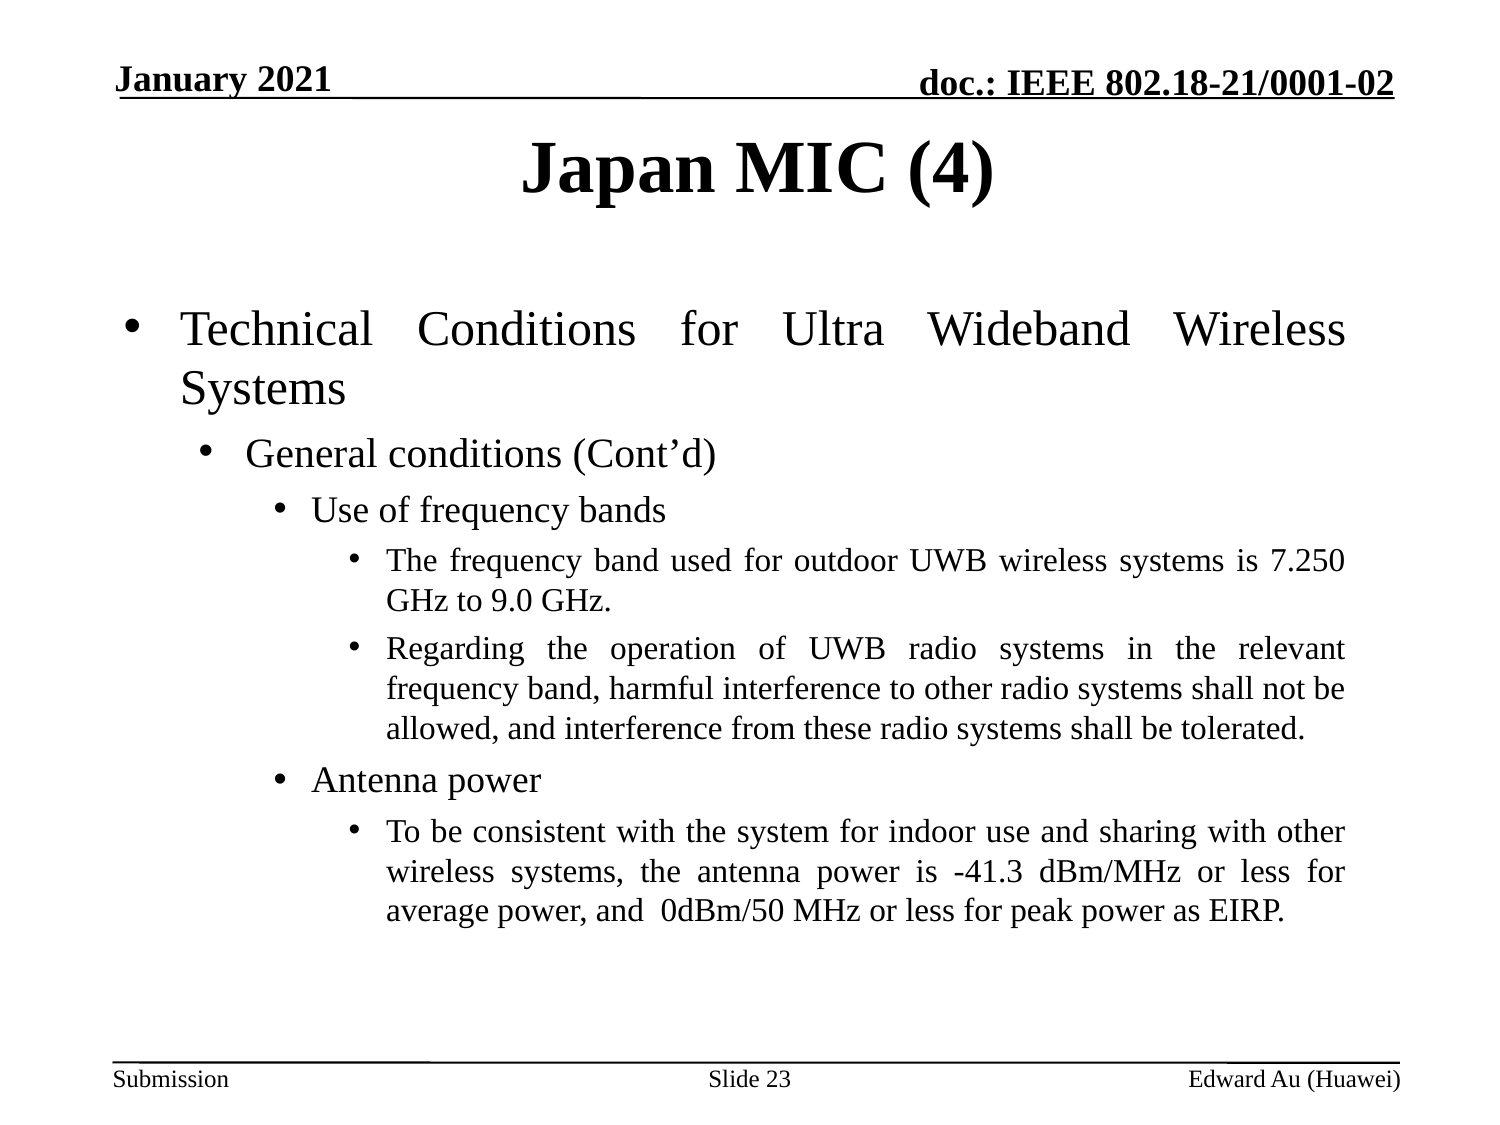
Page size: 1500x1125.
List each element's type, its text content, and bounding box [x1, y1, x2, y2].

list Technical Conditions for Ultra Wideband Wireless Systems General conditions (Cont’d) Use of frequency bands The frequency band used for outdoor UWB wireless systems is 7.250 GHz to 9.0 GHz. Regarding the operation of UWB radio systems in the relevant frequency band, harmful interference to other radio systems shall not be allowed, and interference from these radio systems shall be tolerated. Antenna power To be consistent with the system for indoor use and sharing with other wireless systems, the antenna power is -41.3 dBm/MHz or less for average power, and 0dBm/50 MHz or less for peak power as EIRP. [108, 287, 1363, 1063]
slide_number Slide 23 [699, 1061, 800, 1123]
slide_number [114, 54, 493, 100]
footer Edward Au (Huawei) [902, 1061, 1402, 1093]
title Japan MIC (4) [120, 99, 1396, 226]
